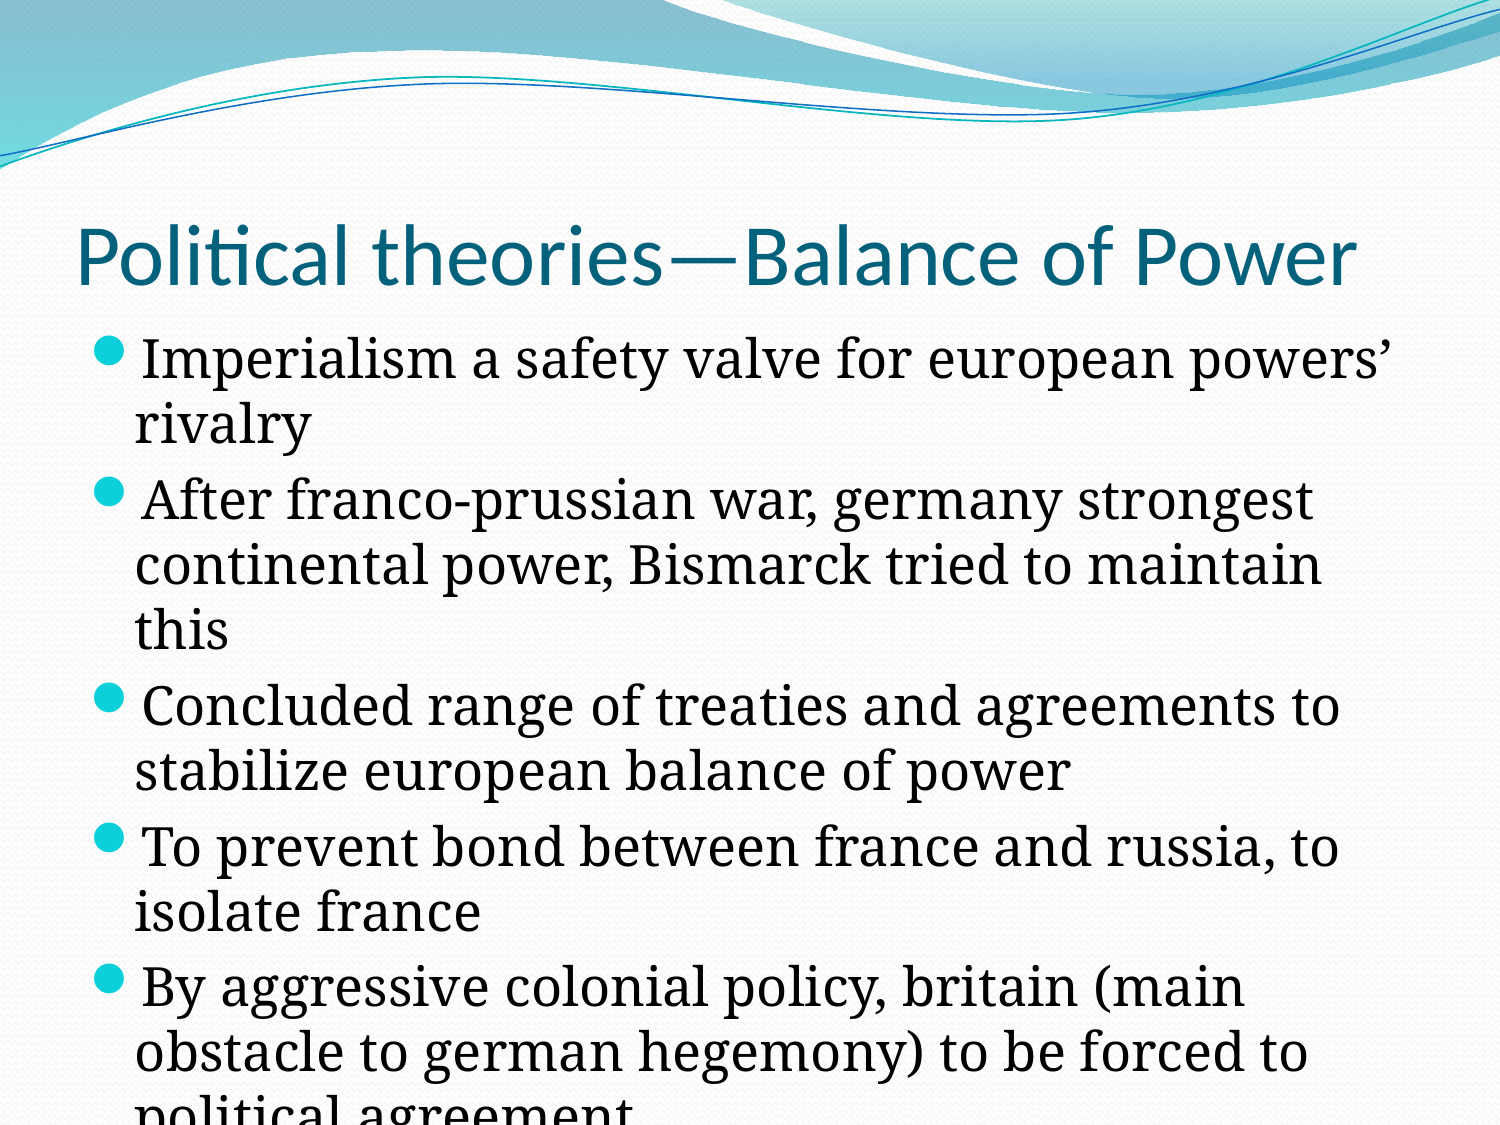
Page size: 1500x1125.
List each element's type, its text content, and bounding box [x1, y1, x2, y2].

list Imperialism a safety valve for european powers’ rivalry After franco-prussian war, germany strongest continental power, Bismarck tried to maintain this Concluded range of treaties and agreements to stabilize european balance of power To prevent bond between france and russia, to isolate france By aggressive colonial policy, britain (main obstacle to german hegemony) to be forced to political agreement [75, 317, 1425, 1038]
title Political theories—Balance of Power [75, 115, 1425, 303]
